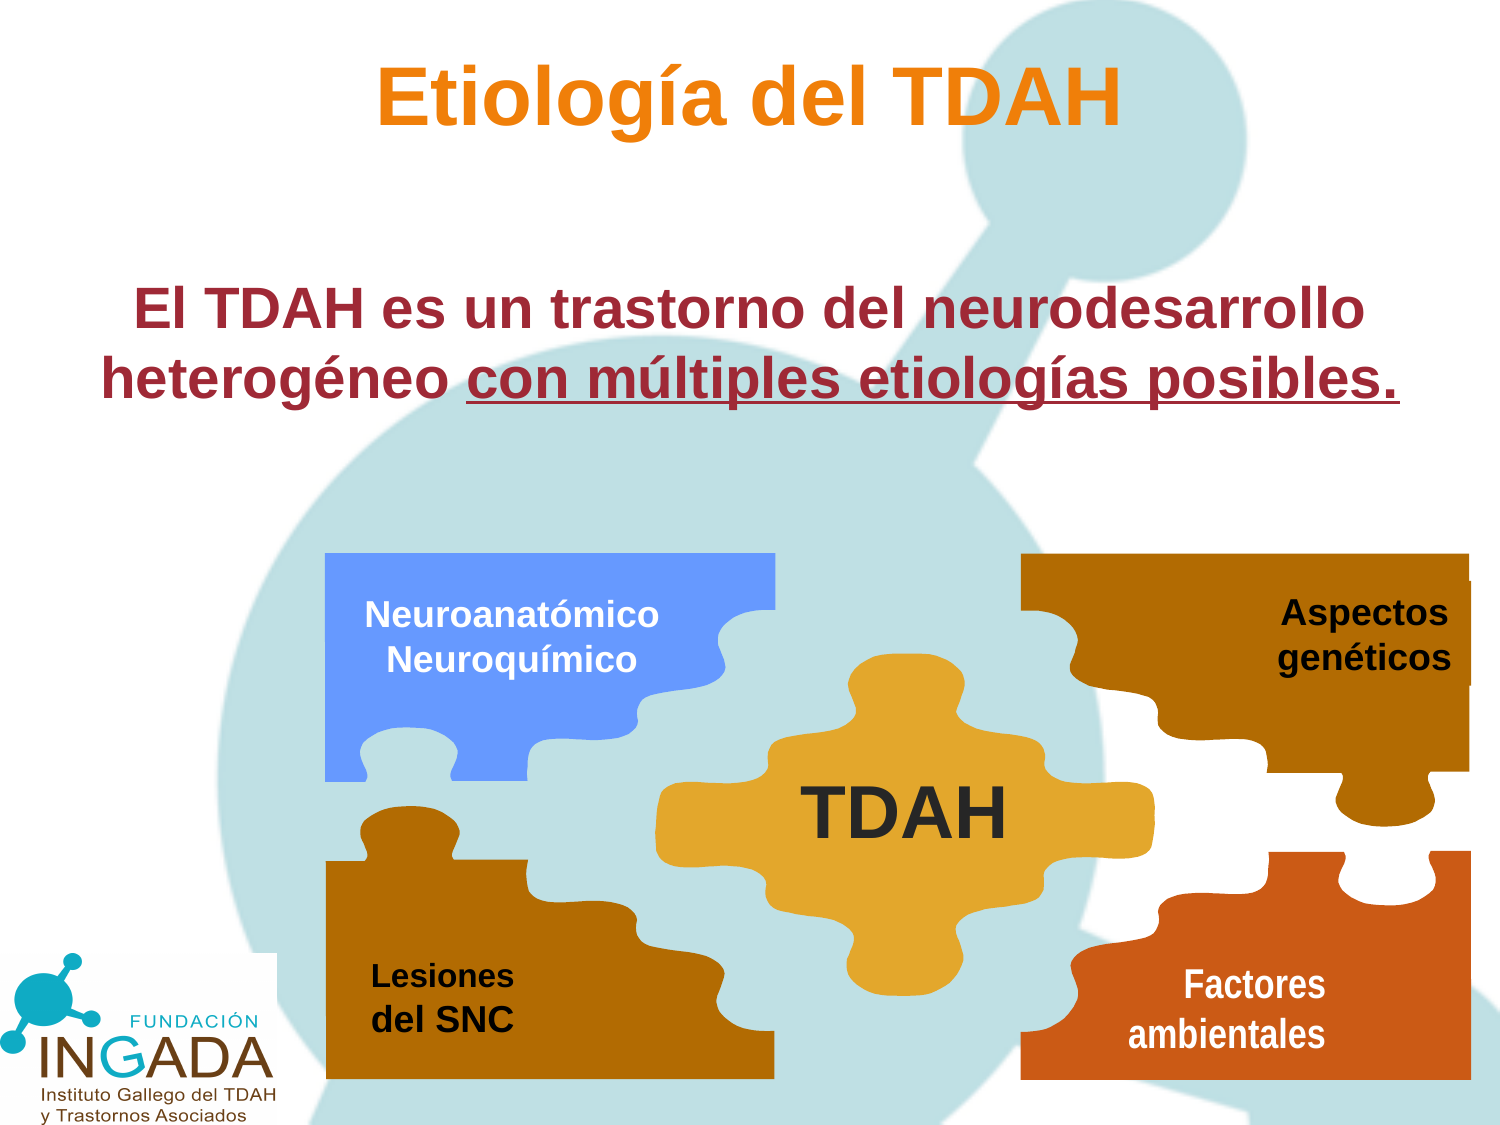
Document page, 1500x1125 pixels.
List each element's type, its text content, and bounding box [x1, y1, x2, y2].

text_box [1020, 850, 1472, 1080]
text_box El TDAH es un trastorno del neurodesarrollo heterogéneo con múltiples etiologías posibles. [17, 262, 1483, 545]
text_box Etiología del TDAH [0, 34, 1500, 150]
text_box Factores ambientales [878, 949, 1341, 1065]
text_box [1020, 553, 1472, 827]
picture [0, 953, 277, 1125]
text_box [325, 806, 775, 1080]
text_box Lesiones del SNC [281, 942, 553, 1048]
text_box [312, 552, 776, 783]
text_box [655, 653, 1154, 995]
text_box TDAH [785, 756, 1025, 861]
